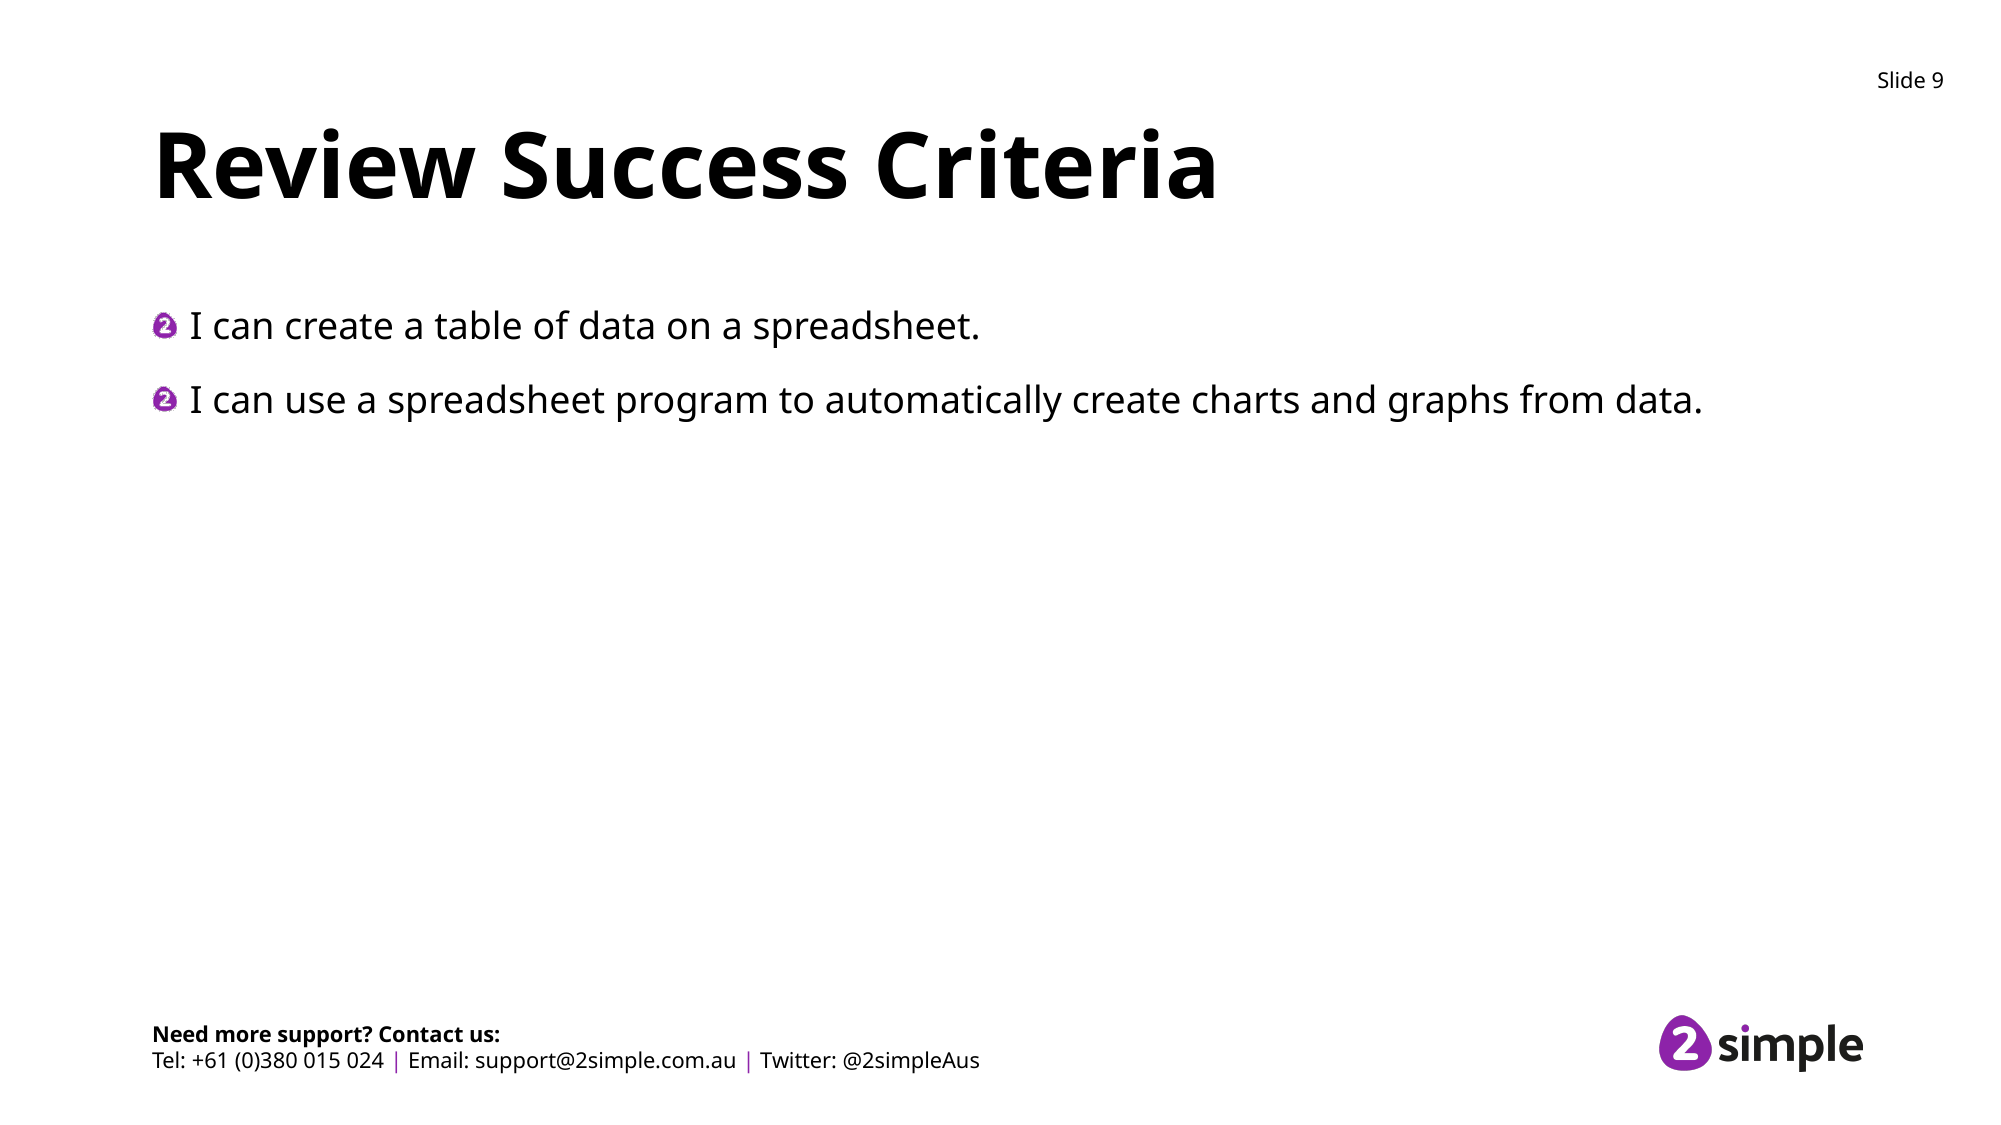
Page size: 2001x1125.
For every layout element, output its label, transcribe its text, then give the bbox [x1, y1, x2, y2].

title Review Success Criteria [137, 59, 1863, 278]
picture [152, 385, 177, 412]
text_box Need more support? Contact us: Tel: +61 (0)380 015 024 | Email: support@2simple.com.au | Twitter: @2simpleAus [137, 1013, 1863, 1081]
list I can create a table of data on a spreadsheet. I can use a spreadsheet program to automatically create charts and graphs from data. [137, 299, 1863, 1013]
picture [1659, 1015, 1863, 1073]
picture [152, 311, 177, 339]
text_box Slide 9 [1862, 59, 1976, 131]
